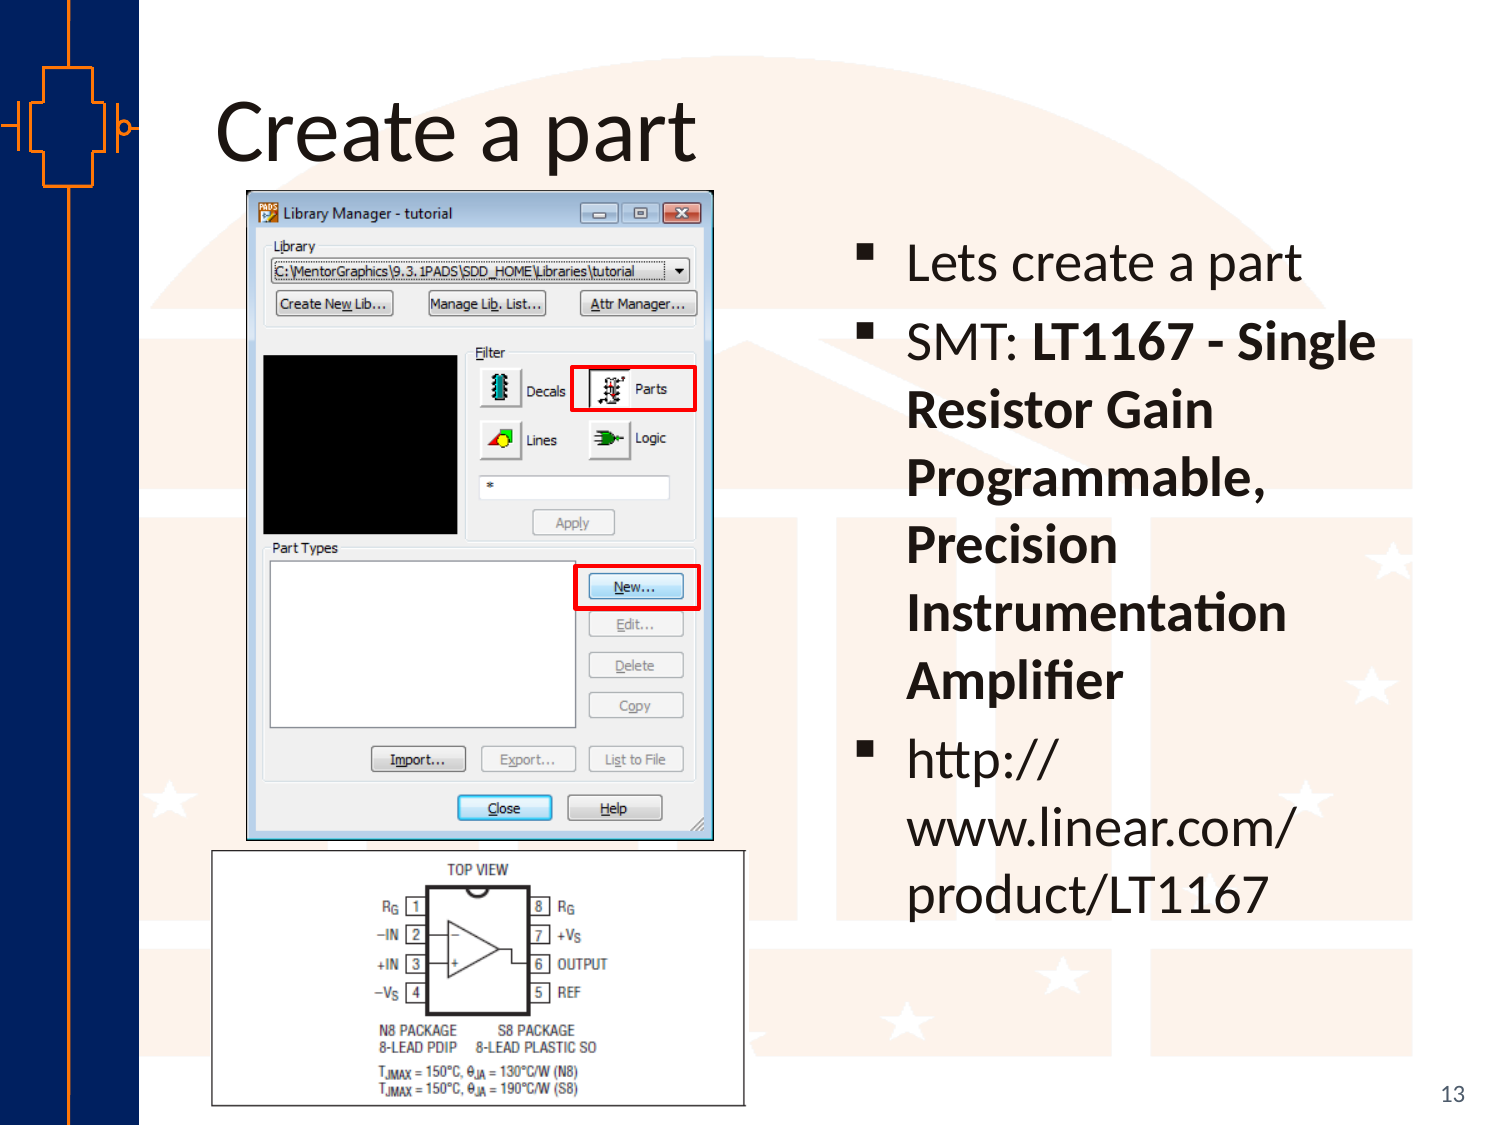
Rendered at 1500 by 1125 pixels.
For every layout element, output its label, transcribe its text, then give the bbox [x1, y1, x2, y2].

title Create a part [200, 0, 1388, 188]
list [246, 190, 715, 841]
list Lets create a part SMT: LT1167 - Single Resistor Gain Programmable, Precision Instrumentation Amplifier http://www.linear.com/product/LT1167 [836, 217, 1449, 938]
picture [209, 850, 749, 1108]
slide_number 13 [1425, 1062, 1488, 1123]
